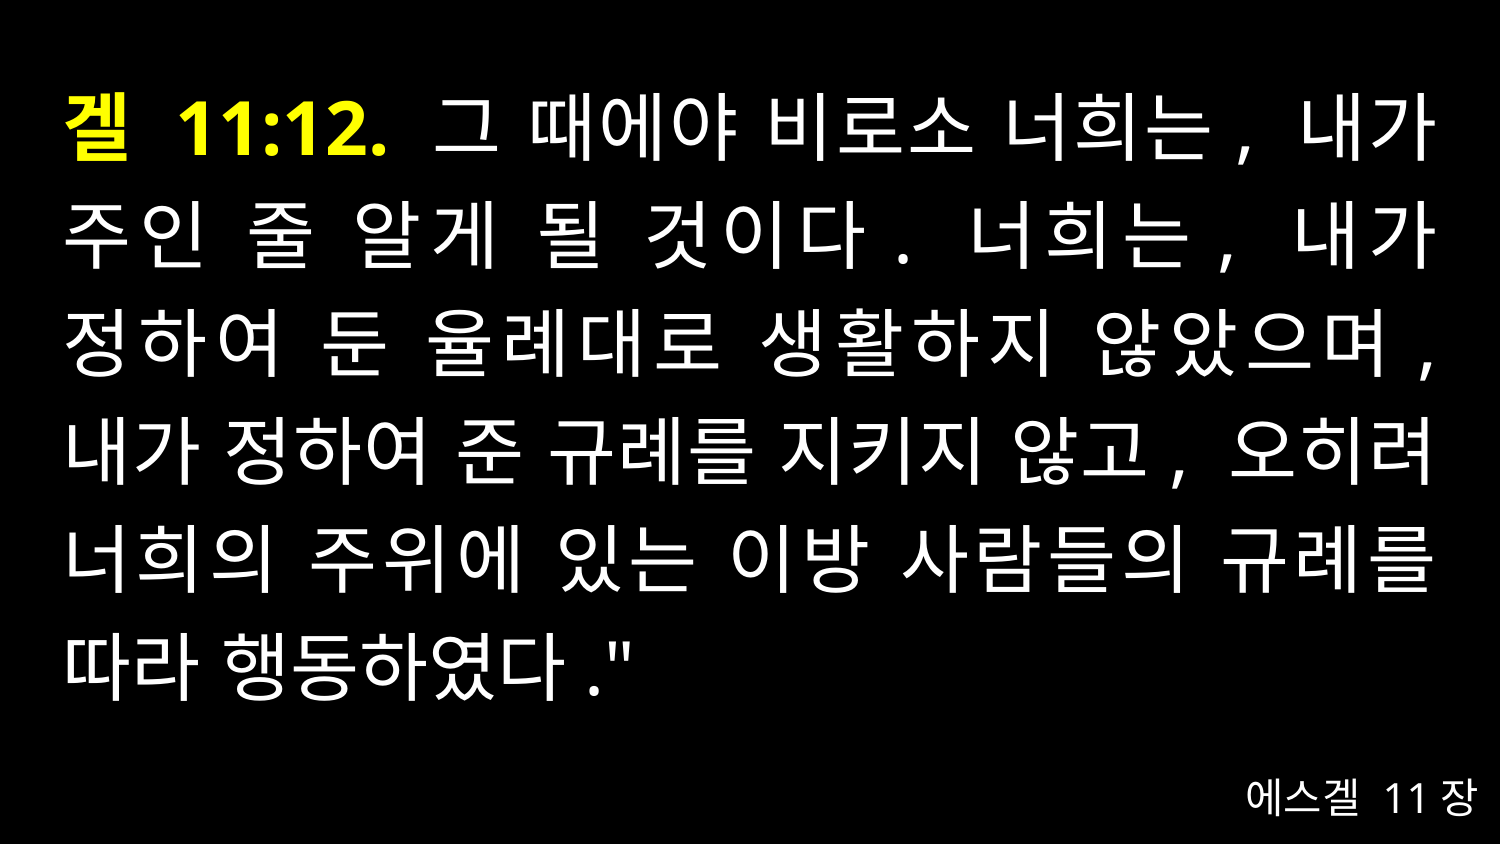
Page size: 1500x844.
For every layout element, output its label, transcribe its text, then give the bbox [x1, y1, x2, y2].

title 겔 11:12. 그 때에야 비로소 너희는, 내가 주인 줄 알게 될 것이다. 너희는, 내가 정하여 둔 율례대로 생활하지 않았으며, 내가 정하여 준 규례를 지키지 않고, 오히려 너희의 주위에 있는 이방 사람들의 규례를 따라 행동하였다." [0, 0, 1500, 844]
subtitle 에스겔 11장 [916, 770, 1500, 844]
